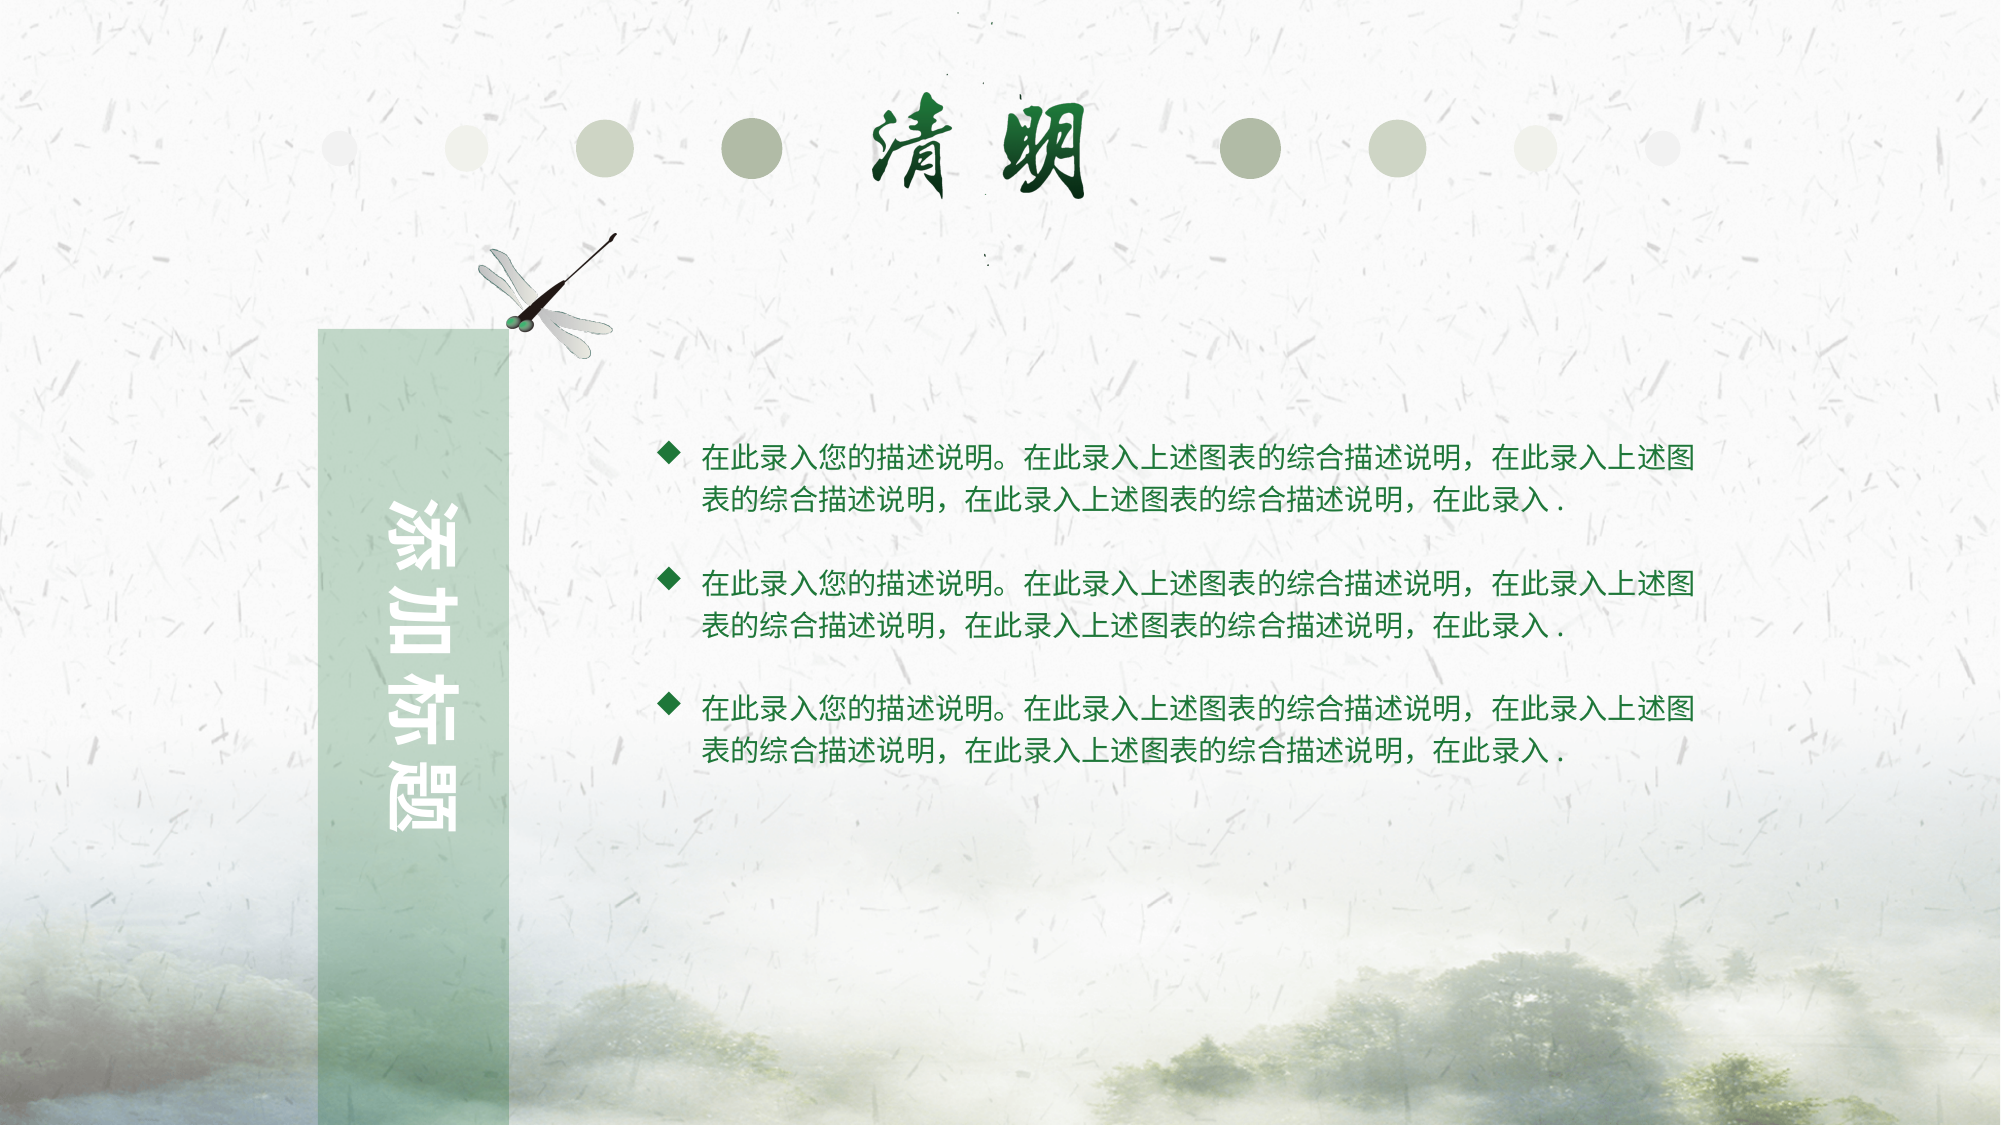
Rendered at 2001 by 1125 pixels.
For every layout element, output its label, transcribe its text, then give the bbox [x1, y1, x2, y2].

picture [0, 0, 2001, 1125]
text_box 在此录入您的描述说明。在此录入上述图表的综合描述说明，在此录入上述图表的综合描述说明，在此录入上述图表的综合描述说明，在此录入. 在此录入您的描述说明。在此录入上述图表的综合描述说明，在此录入上述图表的综合描述说明，在此录入上述图表的综合描述说明，在此录入. 在此录入您的描述说明。在此录入上述图表的综合描述说明，在此录入上述图表的综合描述说明，在此录入上述图表的综合描述说明，在此录入. [654, 397, 1703, 858]
text_box 添加标题 [356, 482, 479, 972]
text_box [317, 328, 510, 1125]
